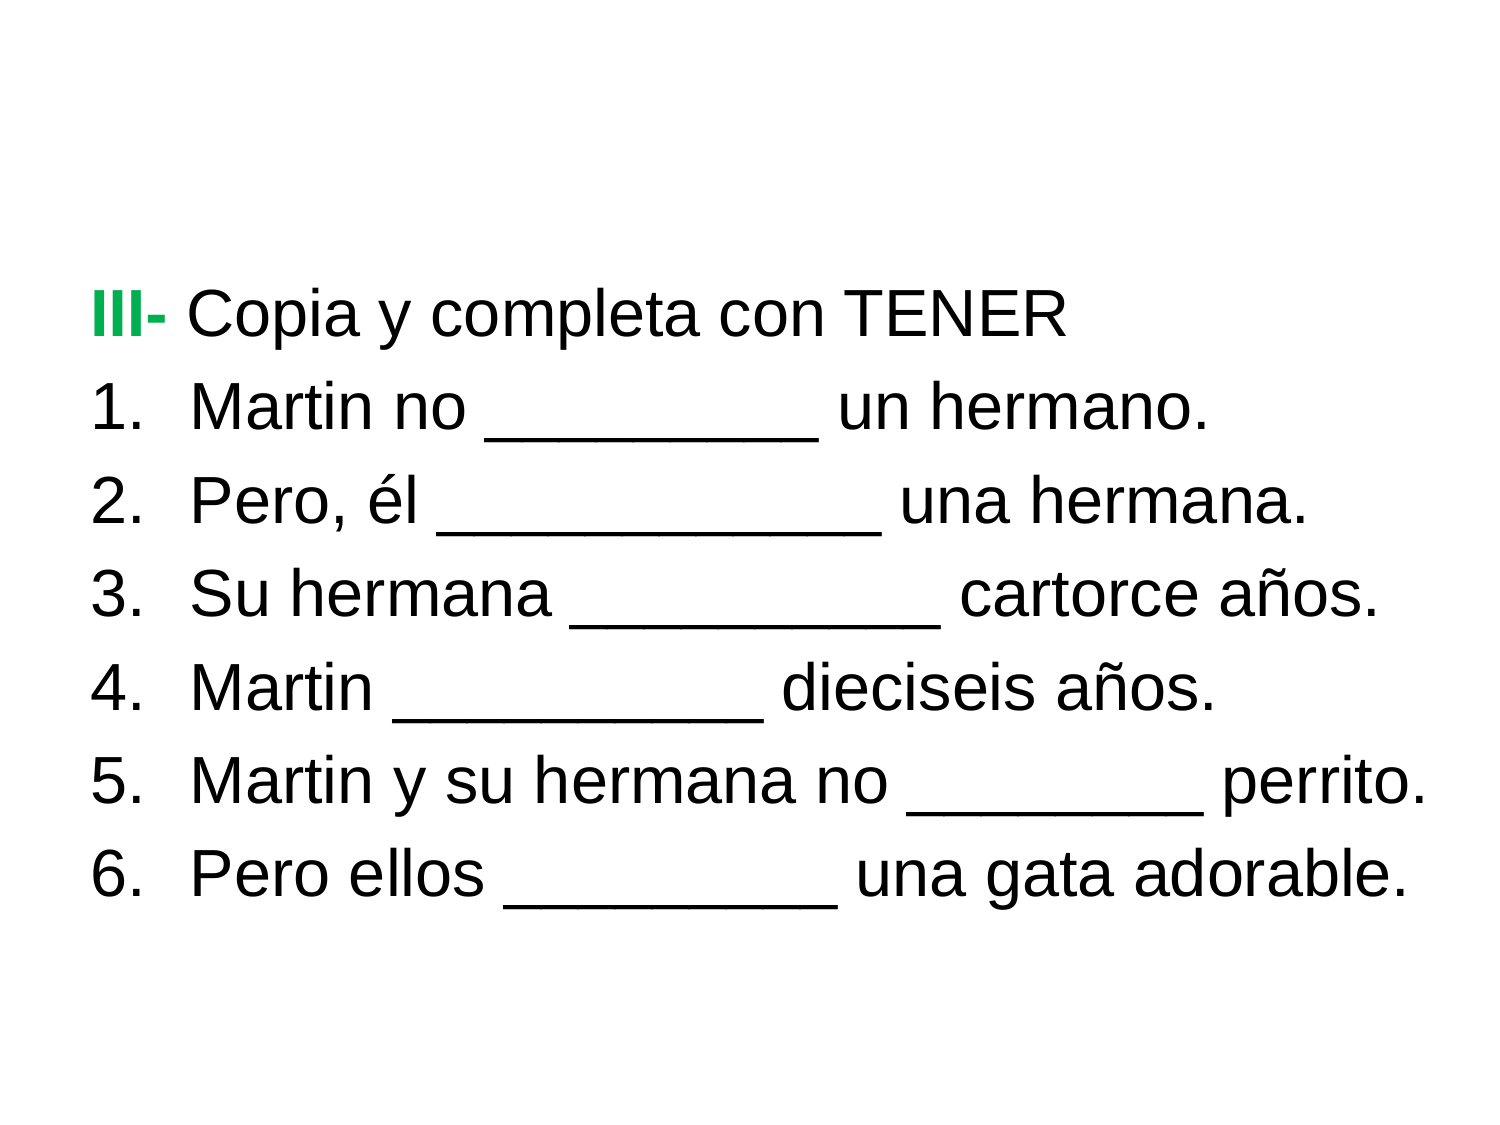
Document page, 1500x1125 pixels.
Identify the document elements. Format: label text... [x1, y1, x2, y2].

list III- Copia y completa con TENER Martin no _________ un hermano. Pero, él ____________ una hermana. Su hermana __________ cartorce años. Martin __________ dieciseis años. Martin y su hermana no ________ perrito. Pero ellos _________ una gata adorable. [75, 262, 1475, 1005]
